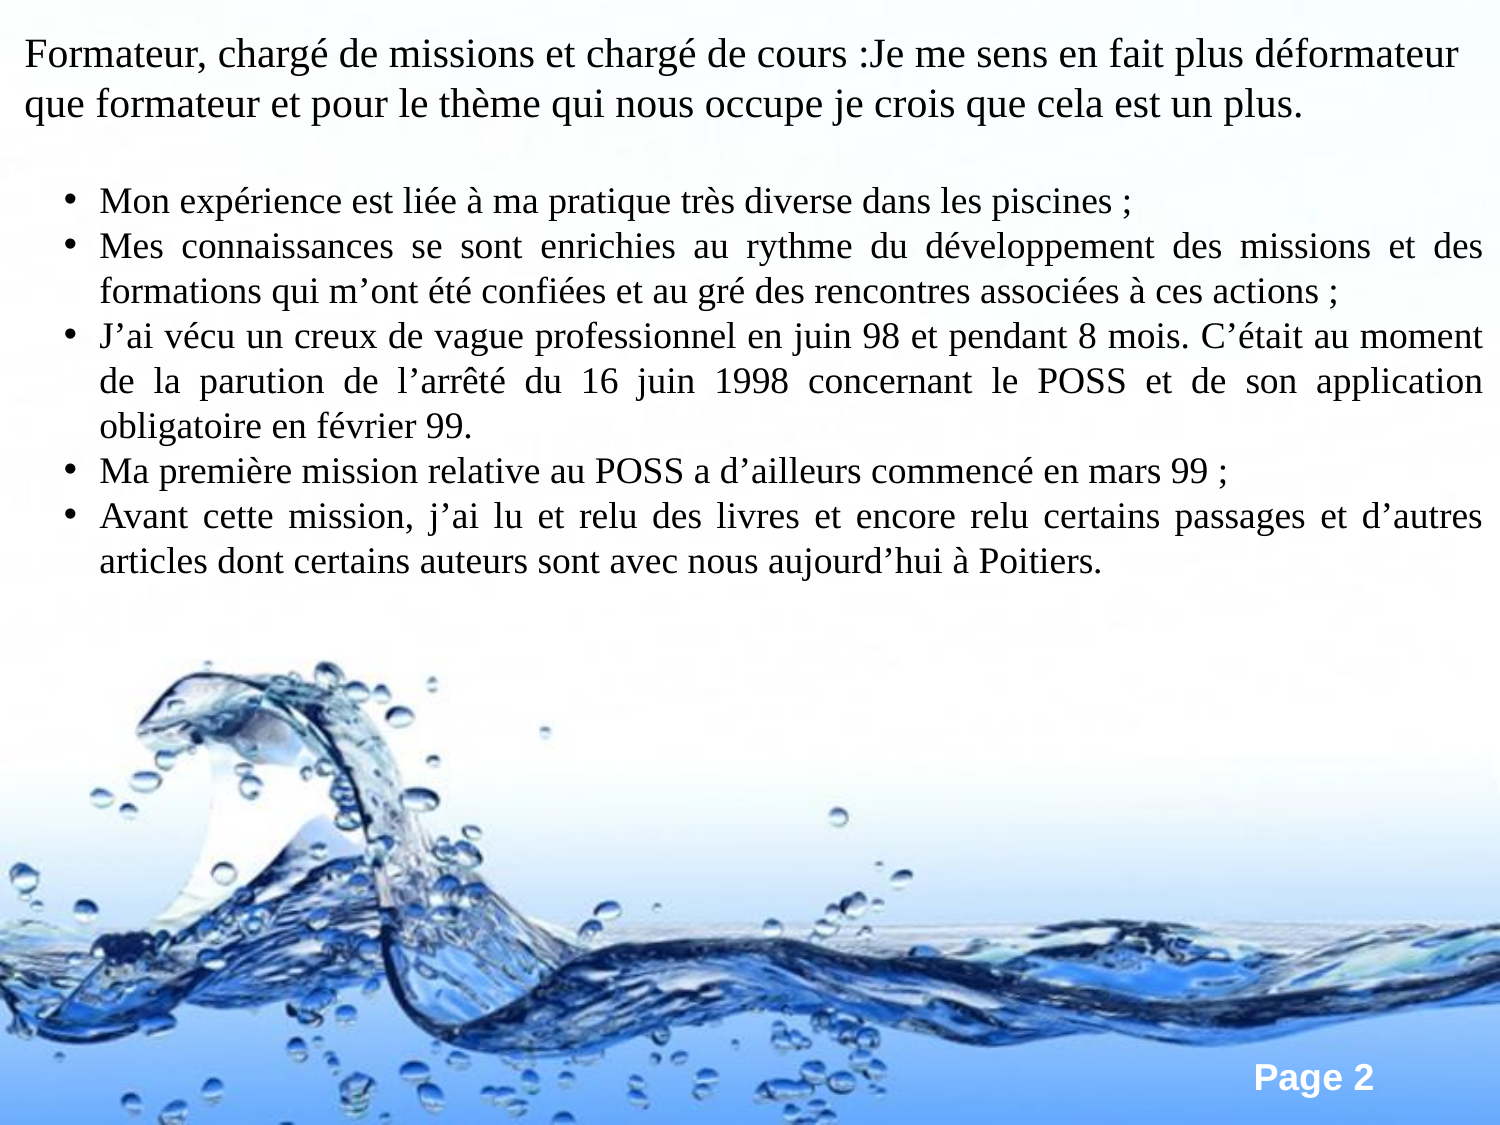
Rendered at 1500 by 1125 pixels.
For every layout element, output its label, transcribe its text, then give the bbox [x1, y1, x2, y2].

text_box Formateur, chargé de missions et chargé de cours :Je me sens en fait plus déformateur que formateur et pour le thème qui nous occupe je crois que cela est un plus. Mon expérience est liée à ma pratique très diverse dans les piscines ; Mes connaissances se sont enrichies au rythme du développement des missions et des formations qui m’ont été confiées et au gré des rencontres associées à ces actions ; J’ai vécu un creux de vague professionnel en juin 98 et pendant 8 mois. C’était au moment de la parution de l’arrêté du 16 juin 1998 concernant le POSS et de son application obligatoire en février 99. Ma première mission relative au POSS a d’ailleurs commencé en mars 99 ; Avant cette mission, j’ai lu et relu des livres et encore relu certains passages et d’autres articles dont certains auteurs sont avec nous aujourd’hui à Poitiers. [9, 18, 1500, 669]
picture [0, 0, 1500, 1125]
